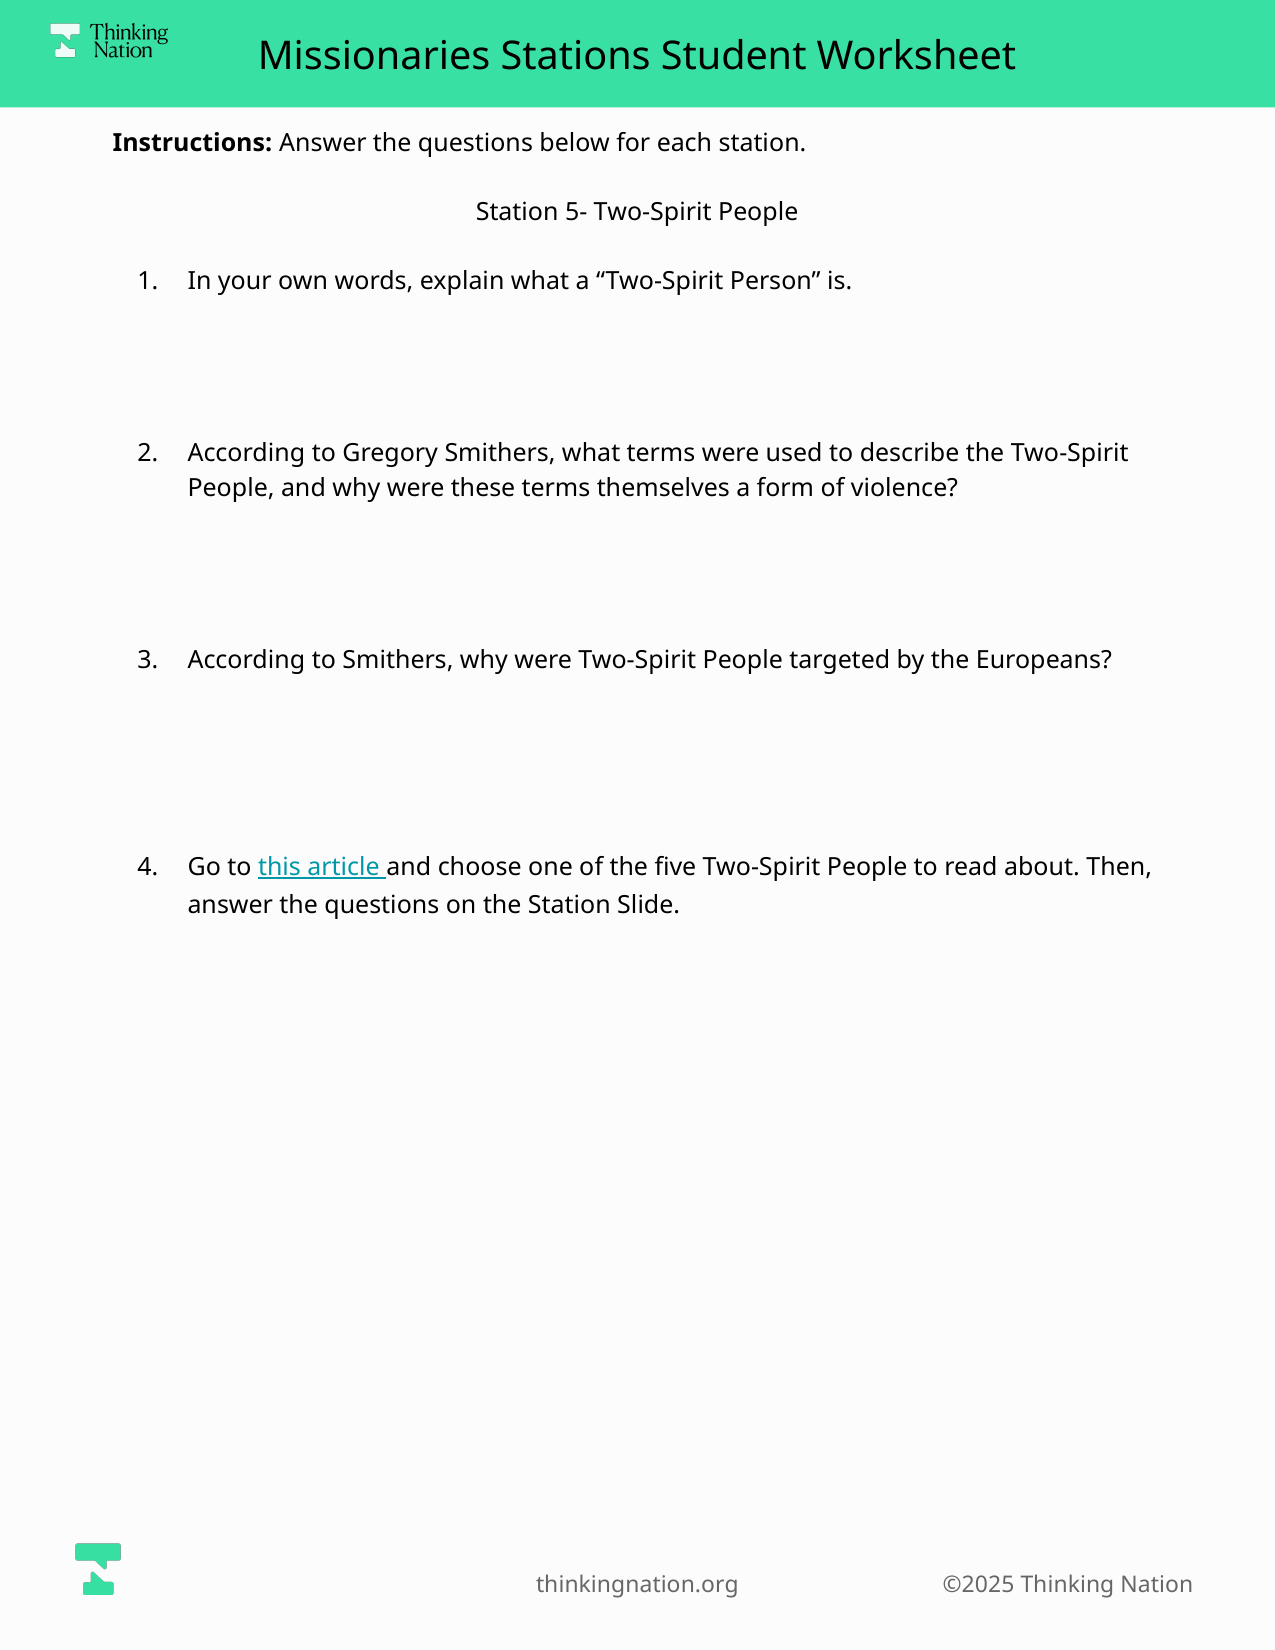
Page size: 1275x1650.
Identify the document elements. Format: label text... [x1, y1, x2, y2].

text_box thinkingnation.org [486, 1553, 789, 1605]
picture [62, 1533, 134, 1605]
text_box Instructions: Answer the questions below for each station. Station 5- Two-Spirit People In your own words, explain what a “Two-Spirit Person” is. According to Gregory Smithers, what terms were used to describe the Two-Spirit People, and why were these terms themselves a form of violence? According to Smithers, why were Two-Spirit People targeted by the Europeans? Go to this article and choose one of the five Two-Spirit People to read about. Then, answer the questions on the Station Slide. [97, 107, 1178, 934]
text_box Missionaries Stations Student Worksheet [0, 0, 1275, 108]
text_box ©2025 Thinking Nation [907, 1553, 1210, 1605]
picture [36, 12, 172, 69]
